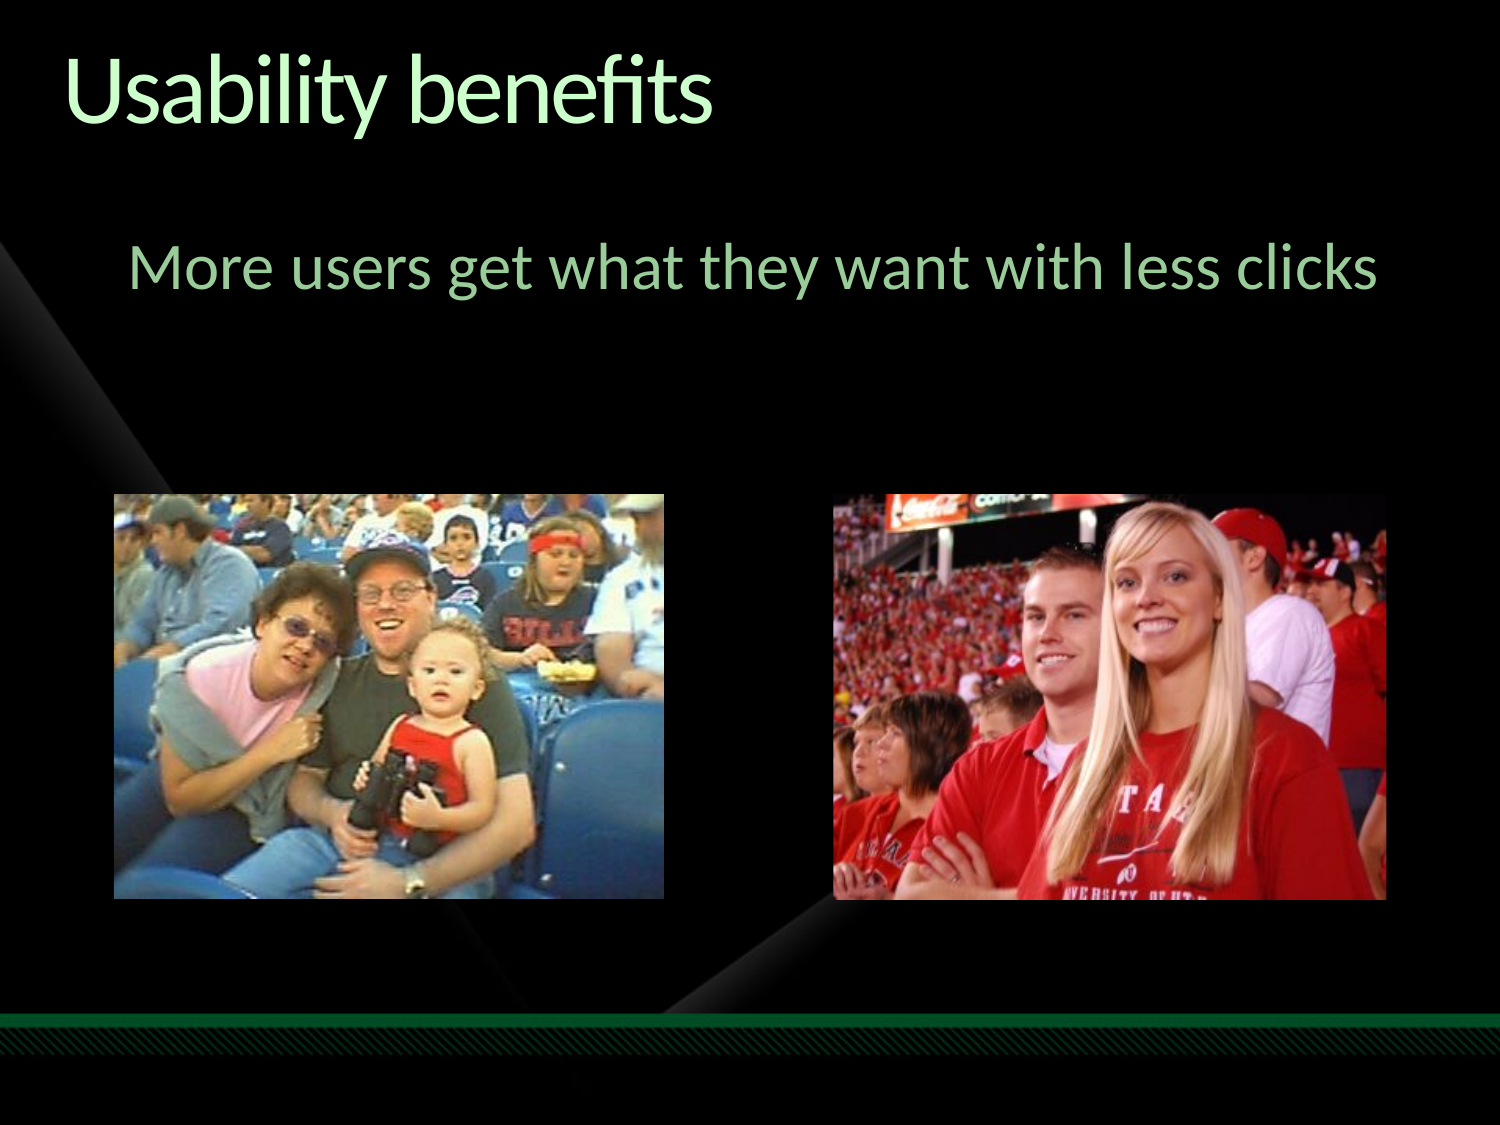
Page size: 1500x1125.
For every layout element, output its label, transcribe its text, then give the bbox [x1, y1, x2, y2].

title Usability benefits [62, 37, 1438, 147]
picture [0, 0, 1500, 1125]
list More users get what they want with less clicks [62, 231, 1438, 595]
